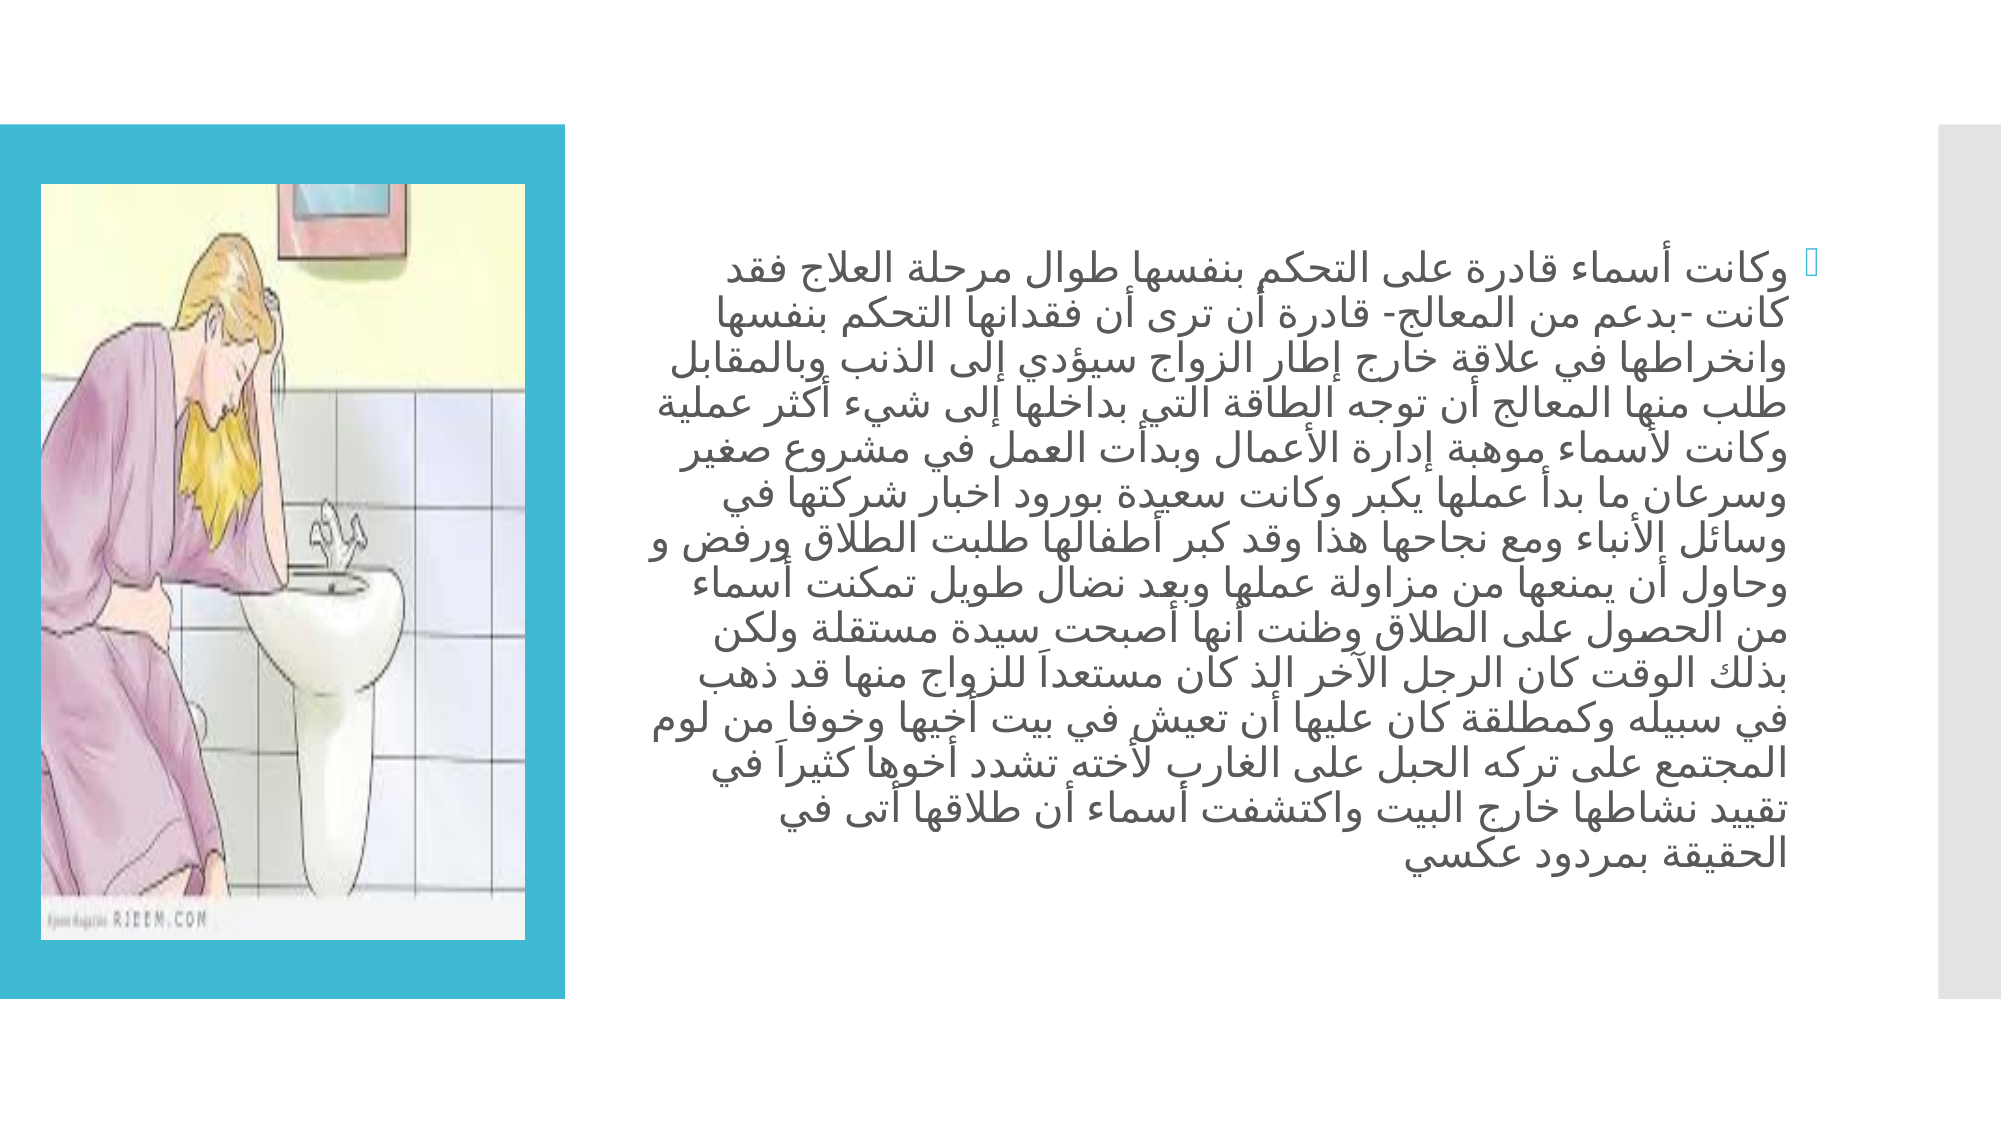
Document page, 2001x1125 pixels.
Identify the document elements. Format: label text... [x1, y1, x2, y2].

picture [41, 184, 526, 940]
list وكانت أسماء قادرة على التحكم بنفسها طوال مرحلة العلاج فقد كانت -بدعم من المعالج- قادرة أن ترى أن فقدانها التحكم بنفسها وانخراطها في علاقة خارج إطار الزواج سيؤدي إلى الذنب وبالمقابل طلب منها المعالج أن توجه الطاقة التي بداخلها إلى شيء أكثر عملية وكانت لأسماء موهبة إدارة الأعمال وبدأت العمل في مشروع صغير وسرعان ما بدأ عملها يكبر وكانت سعيدة بورود اخبار شركتها في وسائل الأنباء ومع نجاحها هذا وقد كبر أطفالها طلبت الطلاق ورفض و وحاول أن يمنعها من مزاولة عملها وبعد نضال طويل تمكنت أسماء من الحصول على الطلاق وظنت أنها أصبحت سيدة مستقلة ولكن بذلك الوقت كان الرجل الآخر الذ كان مستعداَ للزواج منها قد ذهب في سبيله وكمطلقة كان عليها أن تعيش في بيت أخيها وخوفا من لوم المجتمع على تركه الحبل على الغارب لأخته تشدد أخوها كثيراَ في تقييد نشاطها خارج البيت واكتشفت أسماء أن طلاقها أتى في الحقيقة بمردود عكسي [634, 141, 1835, 982]
